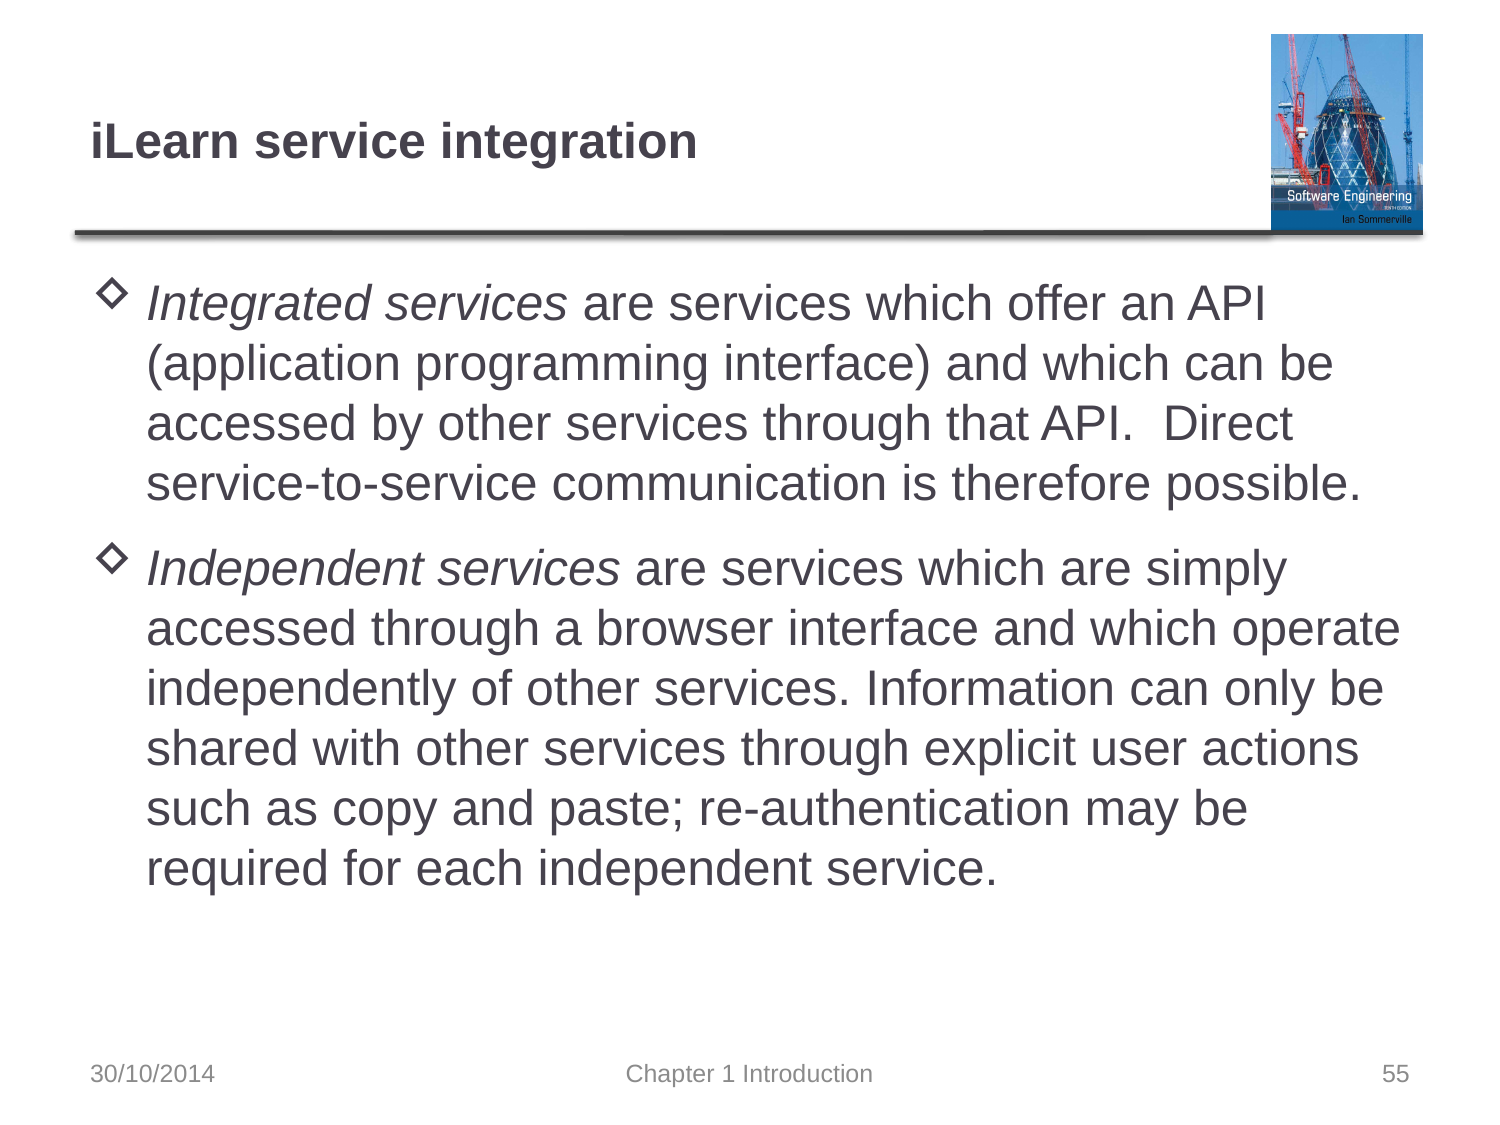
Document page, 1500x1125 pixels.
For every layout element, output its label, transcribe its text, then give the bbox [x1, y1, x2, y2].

list Integrated services are services which offer an API (application programming interface) and which can be accessed by other services through that API. Direct service-to-service communication is therefore possible. Independent services are services which are simply accessed through a browser interface and which operate independently of other services. Information can only be shared with other services through explicit user actions such as copy and paste; re-authentication may be required for each independent service. [75, 262, 1425, 1005]
footer Chapter 1 Introduction [512, 1042, 988, 1103]
title iLearn service integration [74, 44, 1272, 233]
picture [1271, 34, 1423, 230]
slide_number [75, 1042, 425, 1103]
slide_number 55 [1074, 1042, 1425, 1103]
